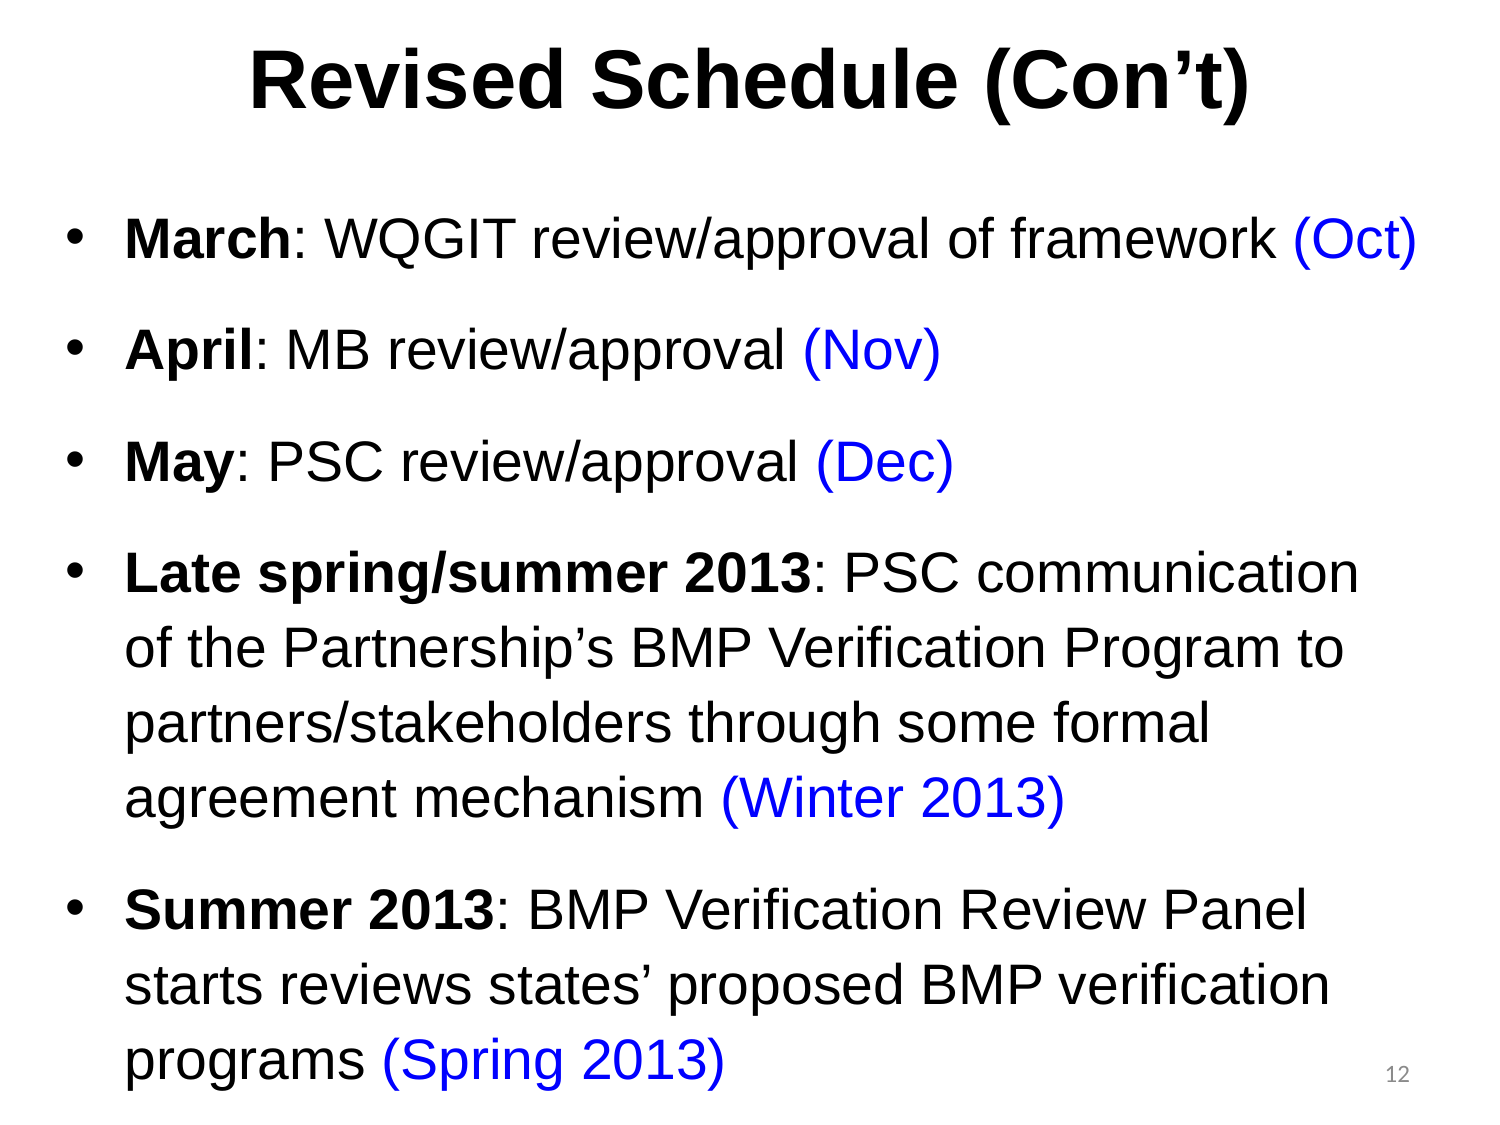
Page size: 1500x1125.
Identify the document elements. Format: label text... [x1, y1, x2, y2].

slide_number 12 [1074, 1042, 1425, 1103]
list March: WQGIT review/approval of framework (Oct) April: MB review/approval (Nov) May: PSC review/approval (Dec) Late spring/summer 2013: PSC communication of the Partnership’s BMP Verification Program to partners/stakeholders through some formal agreement mechanism (Winter 2013) Summer 2013: BMP Verification Review Panel starts reviews states’ proposed BMP verification programs (Spring 2013) [50, 187, 1438, 1125]
title Revised Schedule (Con’t) [75, 0, 1425, 150]
